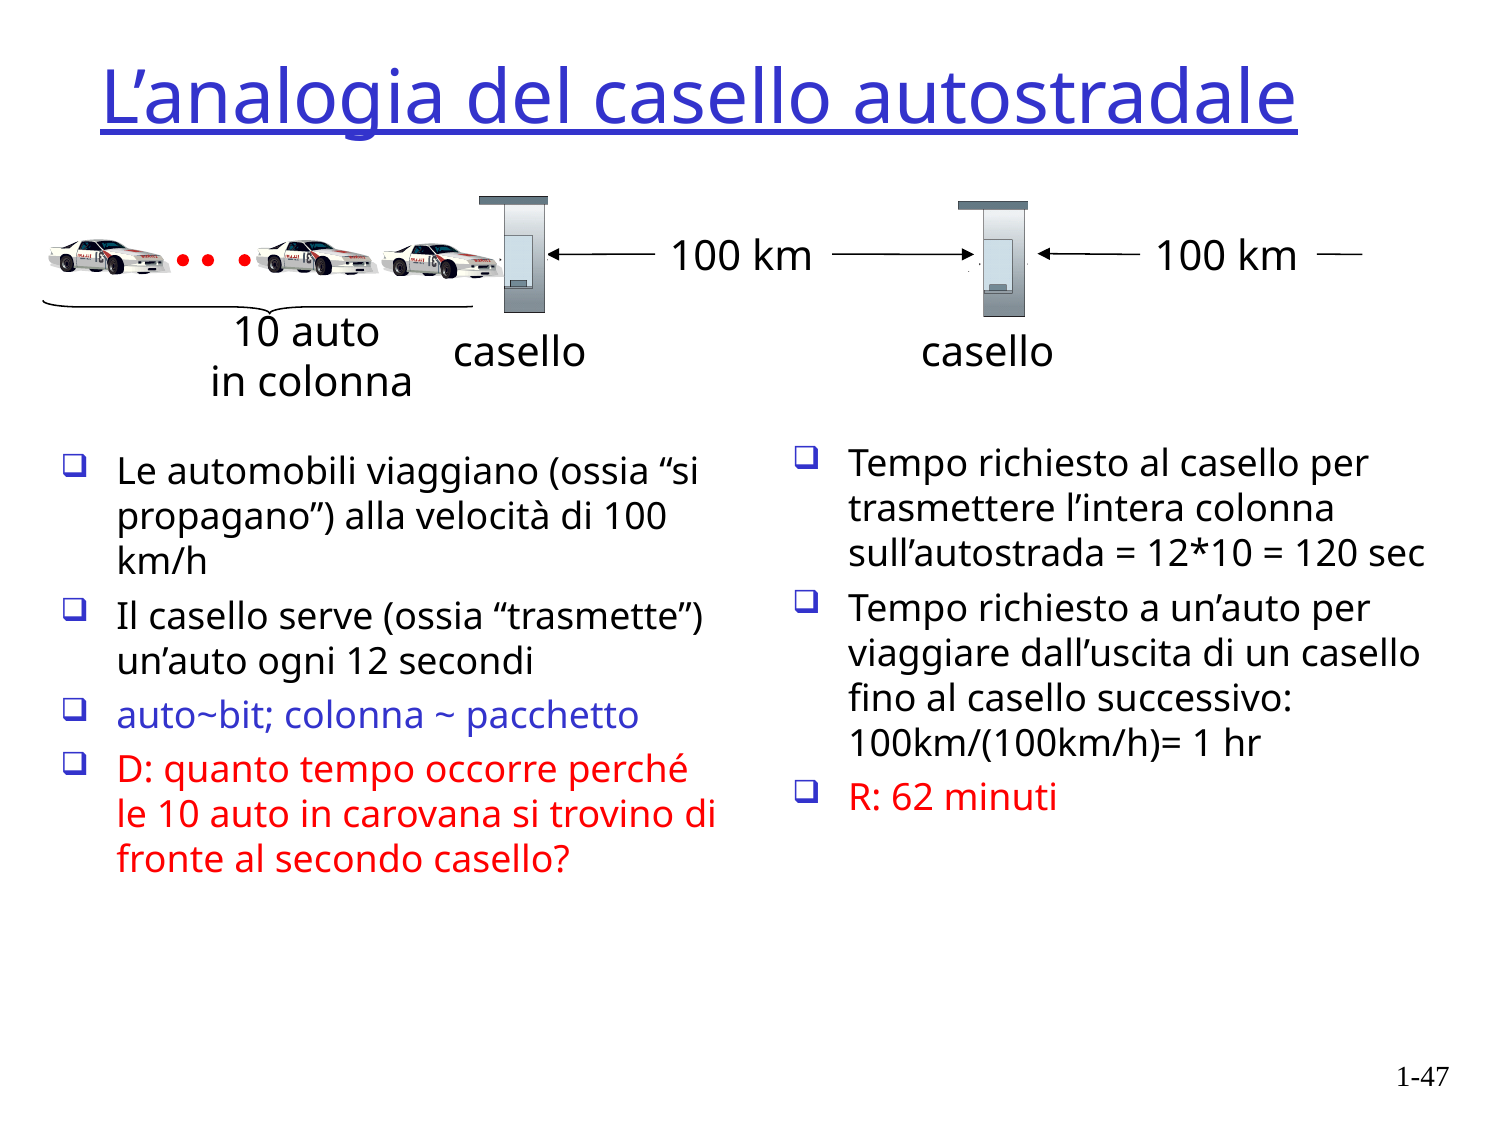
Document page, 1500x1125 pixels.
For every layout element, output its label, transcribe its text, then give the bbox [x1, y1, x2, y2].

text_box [42, 188, 1363, 429]
list Le automobili viaggiano (ossia “si propagano”) alla velocità di 100 km/h Il casello serve (ossia “trasmette”) un’auto ogni 12 secondi auto~bit; colonna ~ pacchetto D: quanto tempo occorre perché le 10 auto in carovana si trovino di fronte al secondo casello? [45, 439, 738, 985]
list Tempo richiesto al casello per trasmettere l’intera colonna sull’autostrada = 12*10 = 120 sec Tempo richiesto a un’auto per viaggiare dall’uscita di un casello fino al casello successivo: 100km/(100km/h)= 1 hr R: 62 minuti [777, 431, 1461, 985]
slide_number 1-47 [1362, 1049, 1465, 1125]
title L’analogia del casello autostradale [85, 0, 1361, 188]
